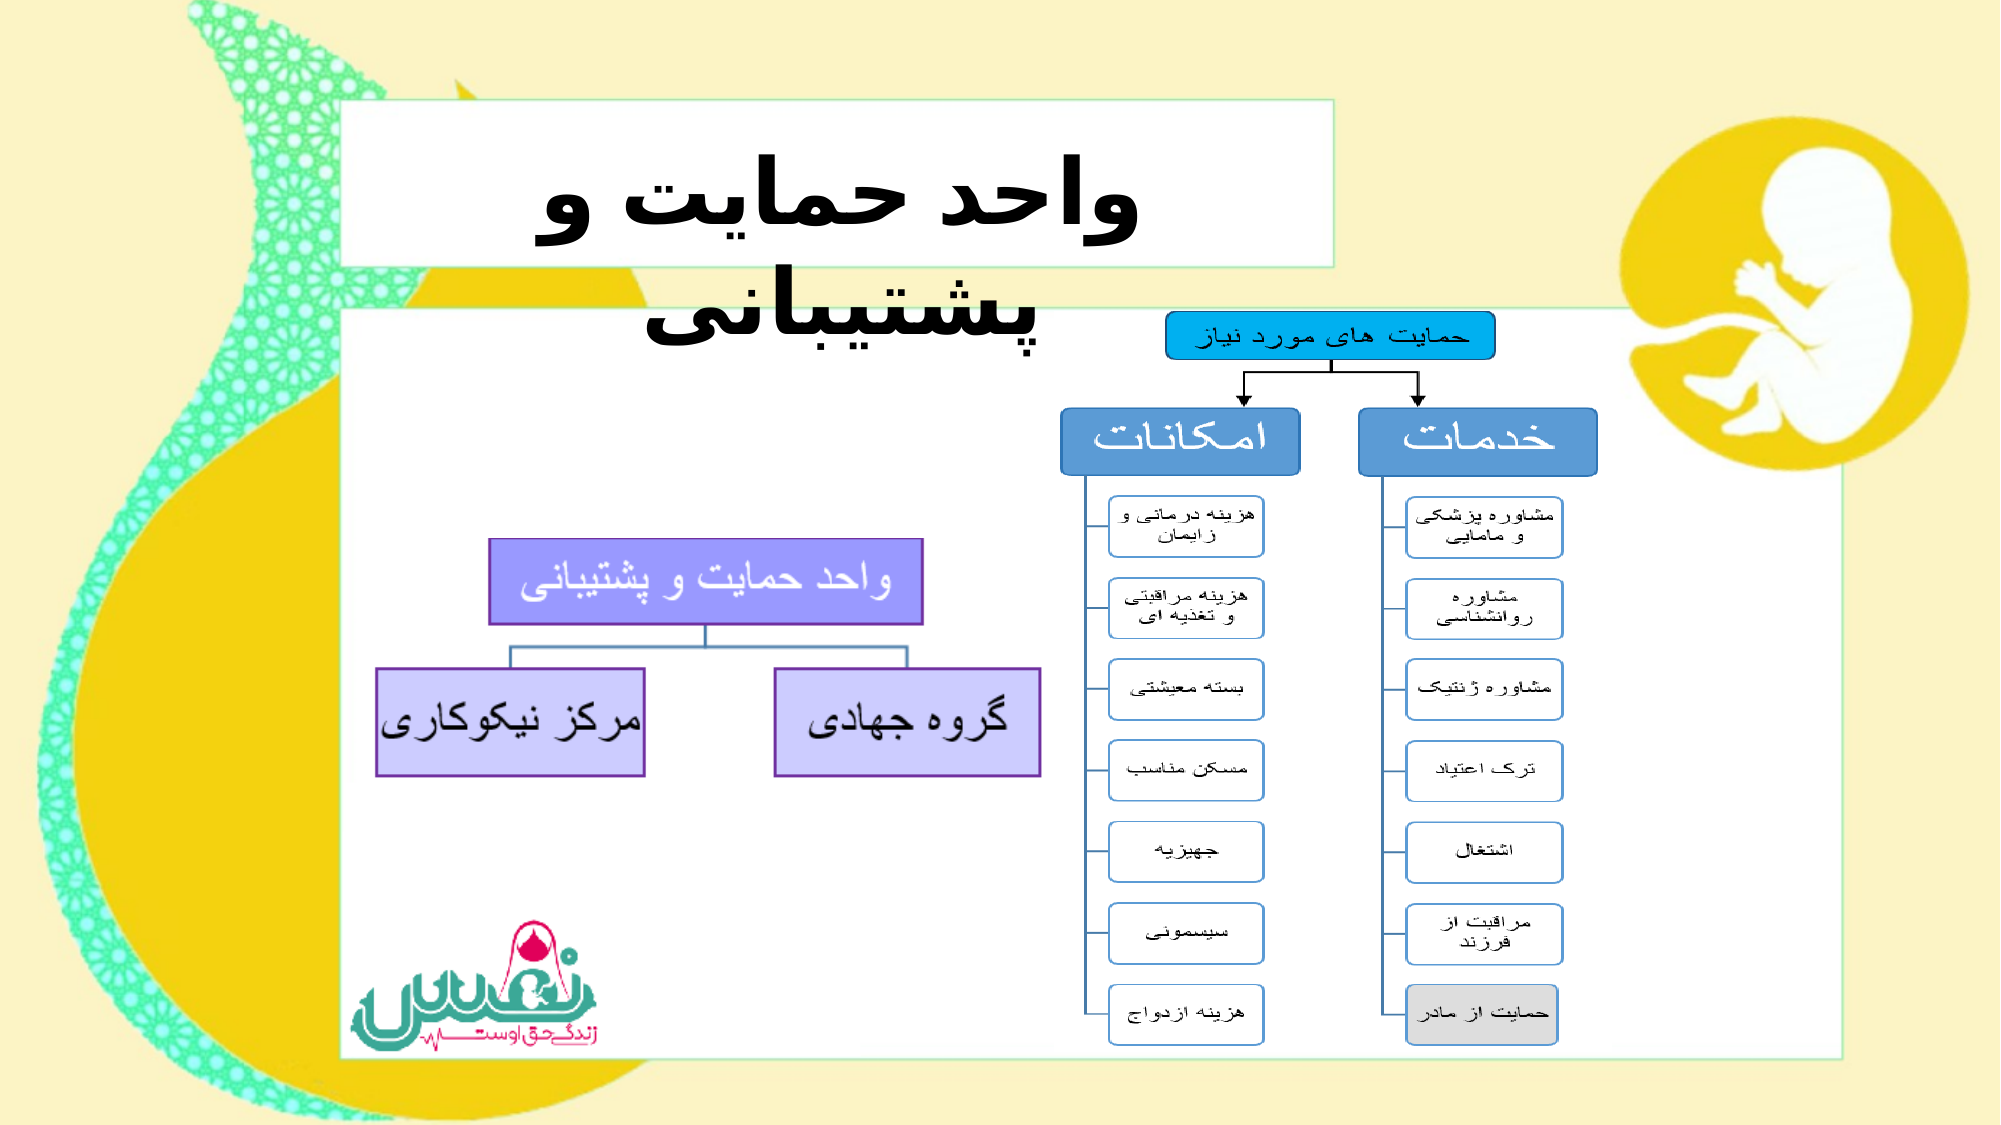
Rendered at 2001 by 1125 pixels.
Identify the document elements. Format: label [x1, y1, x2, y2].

picture [362, 311, 1612, 1052]
list [0, 0, 2000, 1125]
